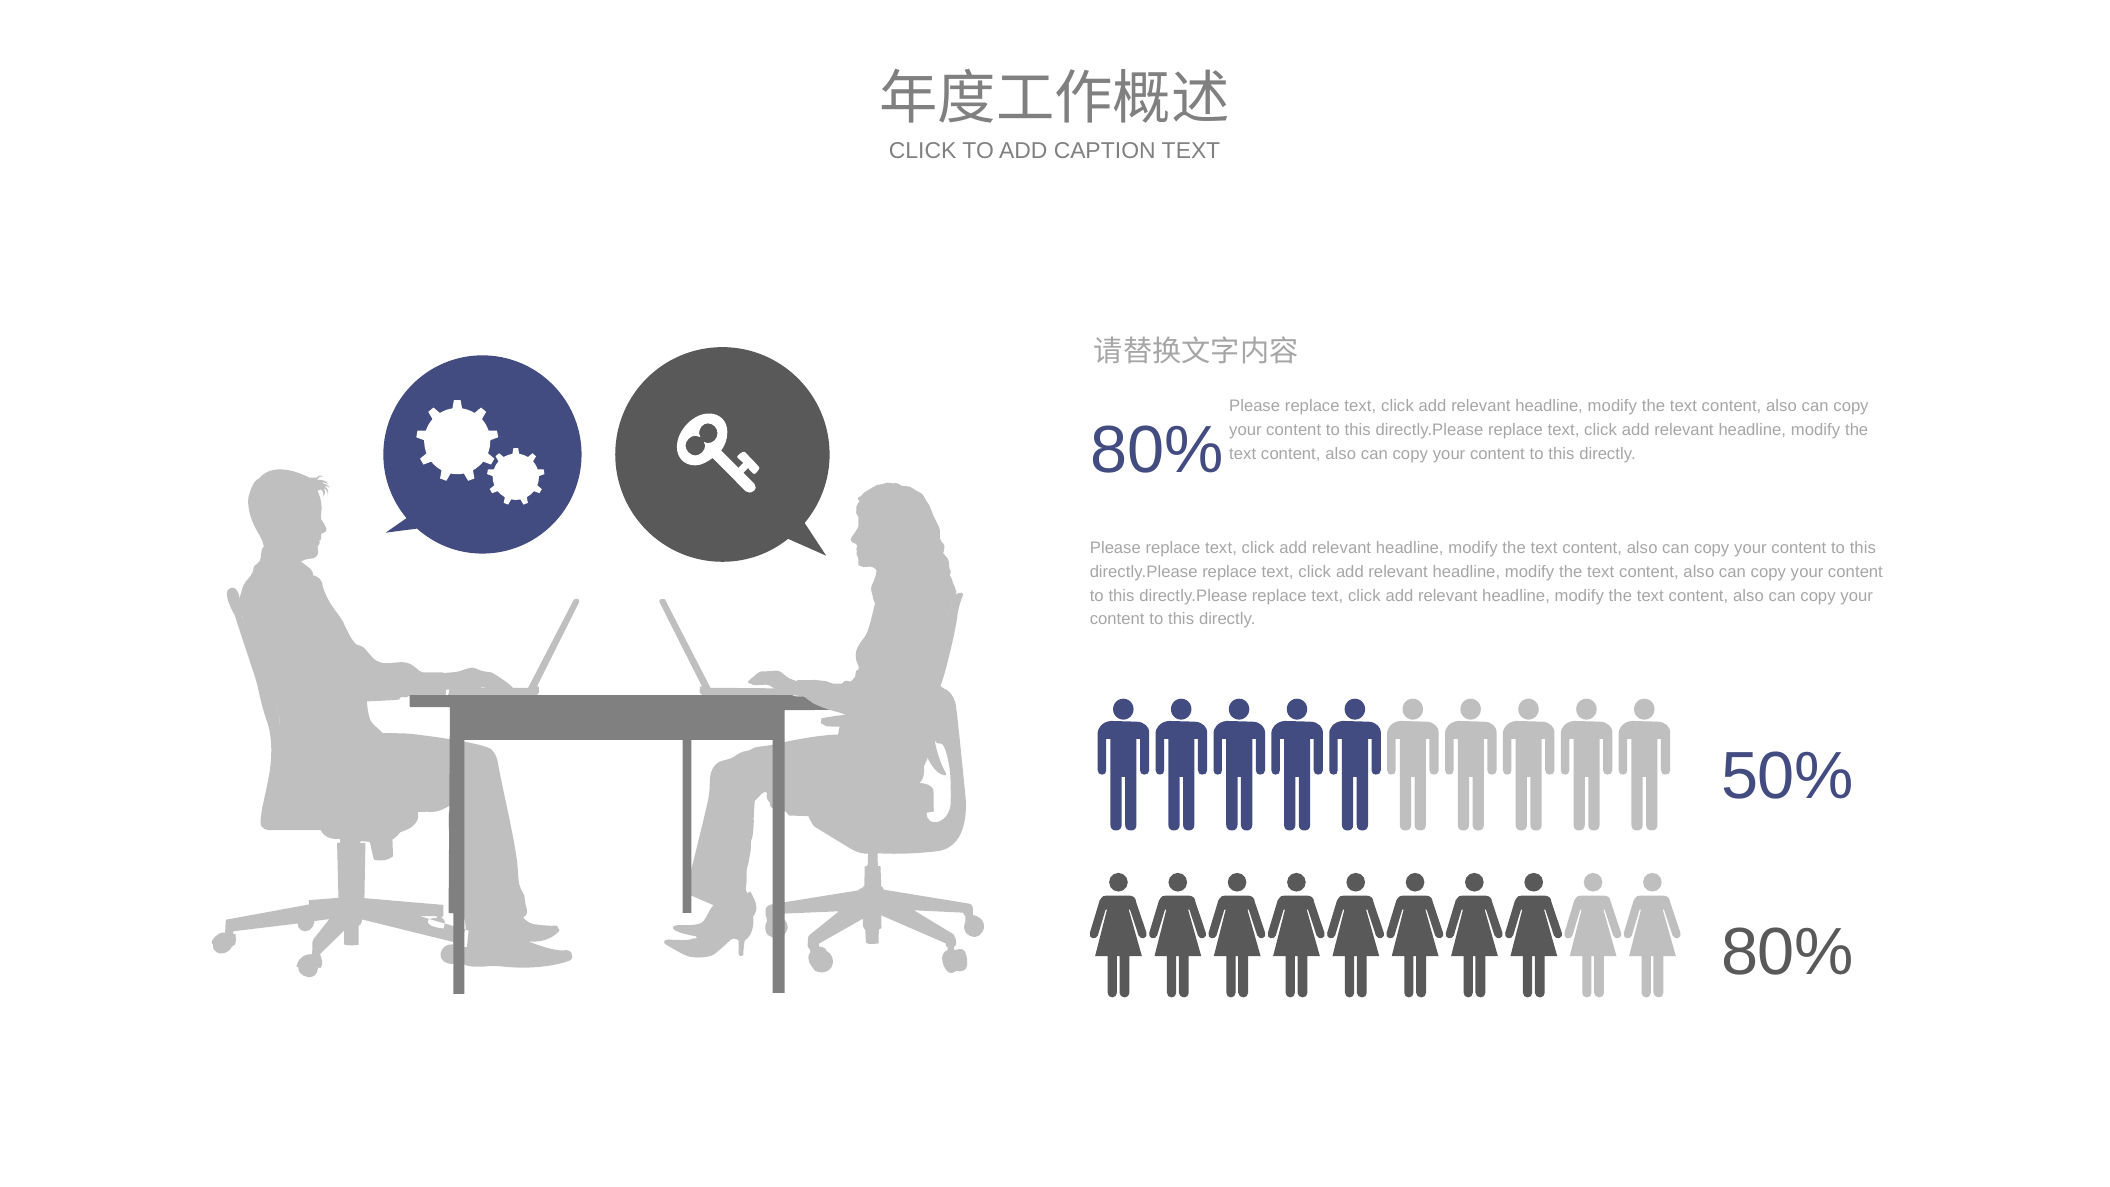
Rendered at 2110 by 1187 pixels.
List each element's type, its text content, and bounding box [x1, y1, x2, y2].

text_box CLICK TO ADD CAPTION TEXT [865, 135, 1245, 163]
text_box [1089, 872, 1682, 998]
text_box 50% [1721, 716, 1855, 813]
text_box 年度工作概述 [865, 60, 1245, 131]
text_box 80% [1090, 389, 1224, 486]
text_box 80% [1721, 891, 1855, 988]
text_box 请替换文字内容 [1093, 325, 1450, 367]
text_box Please replace text, click add relevant headline, modify the text content, also can copy your content to this directly.Please replace text, click add relevant headline, modify the text content, also can copy your content to this directly.Please replace text, click add relevant headline, modify the text content, also can copy your content to this directly. [1089, 532, 1896, 629]
text_box Please replace text, click add relevant headline, modify the text content, also can copy your content to this directly.Please replace text, click add relevant headline, modify the text content, also can copy your content to this directly. [1229, 391, 1896, 464]
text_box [210, 347, 985, 994]
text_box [1097, 698, 1671, 831]
